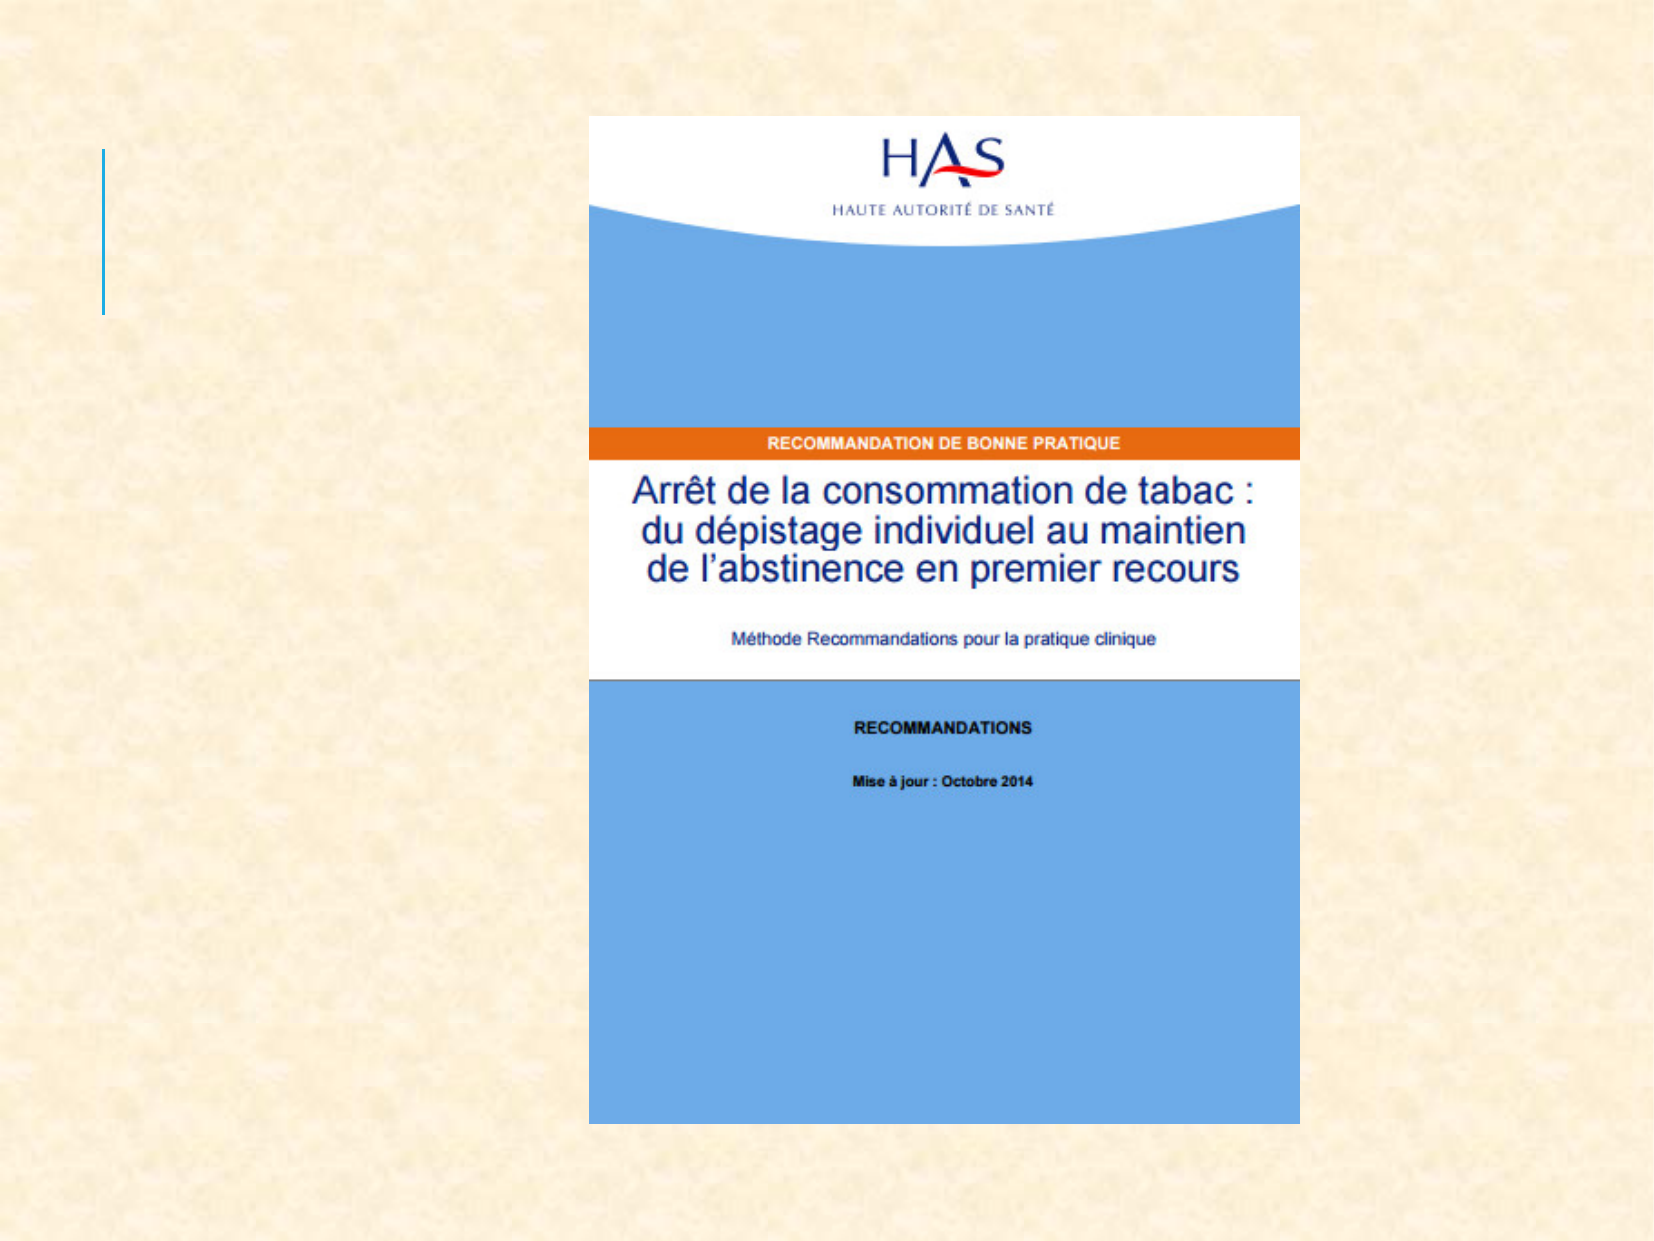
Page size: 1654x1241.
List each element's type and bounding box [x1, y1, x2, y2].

text_box [82, 49, 1571, 257]
picture [0, 0, 1654, 1241]
